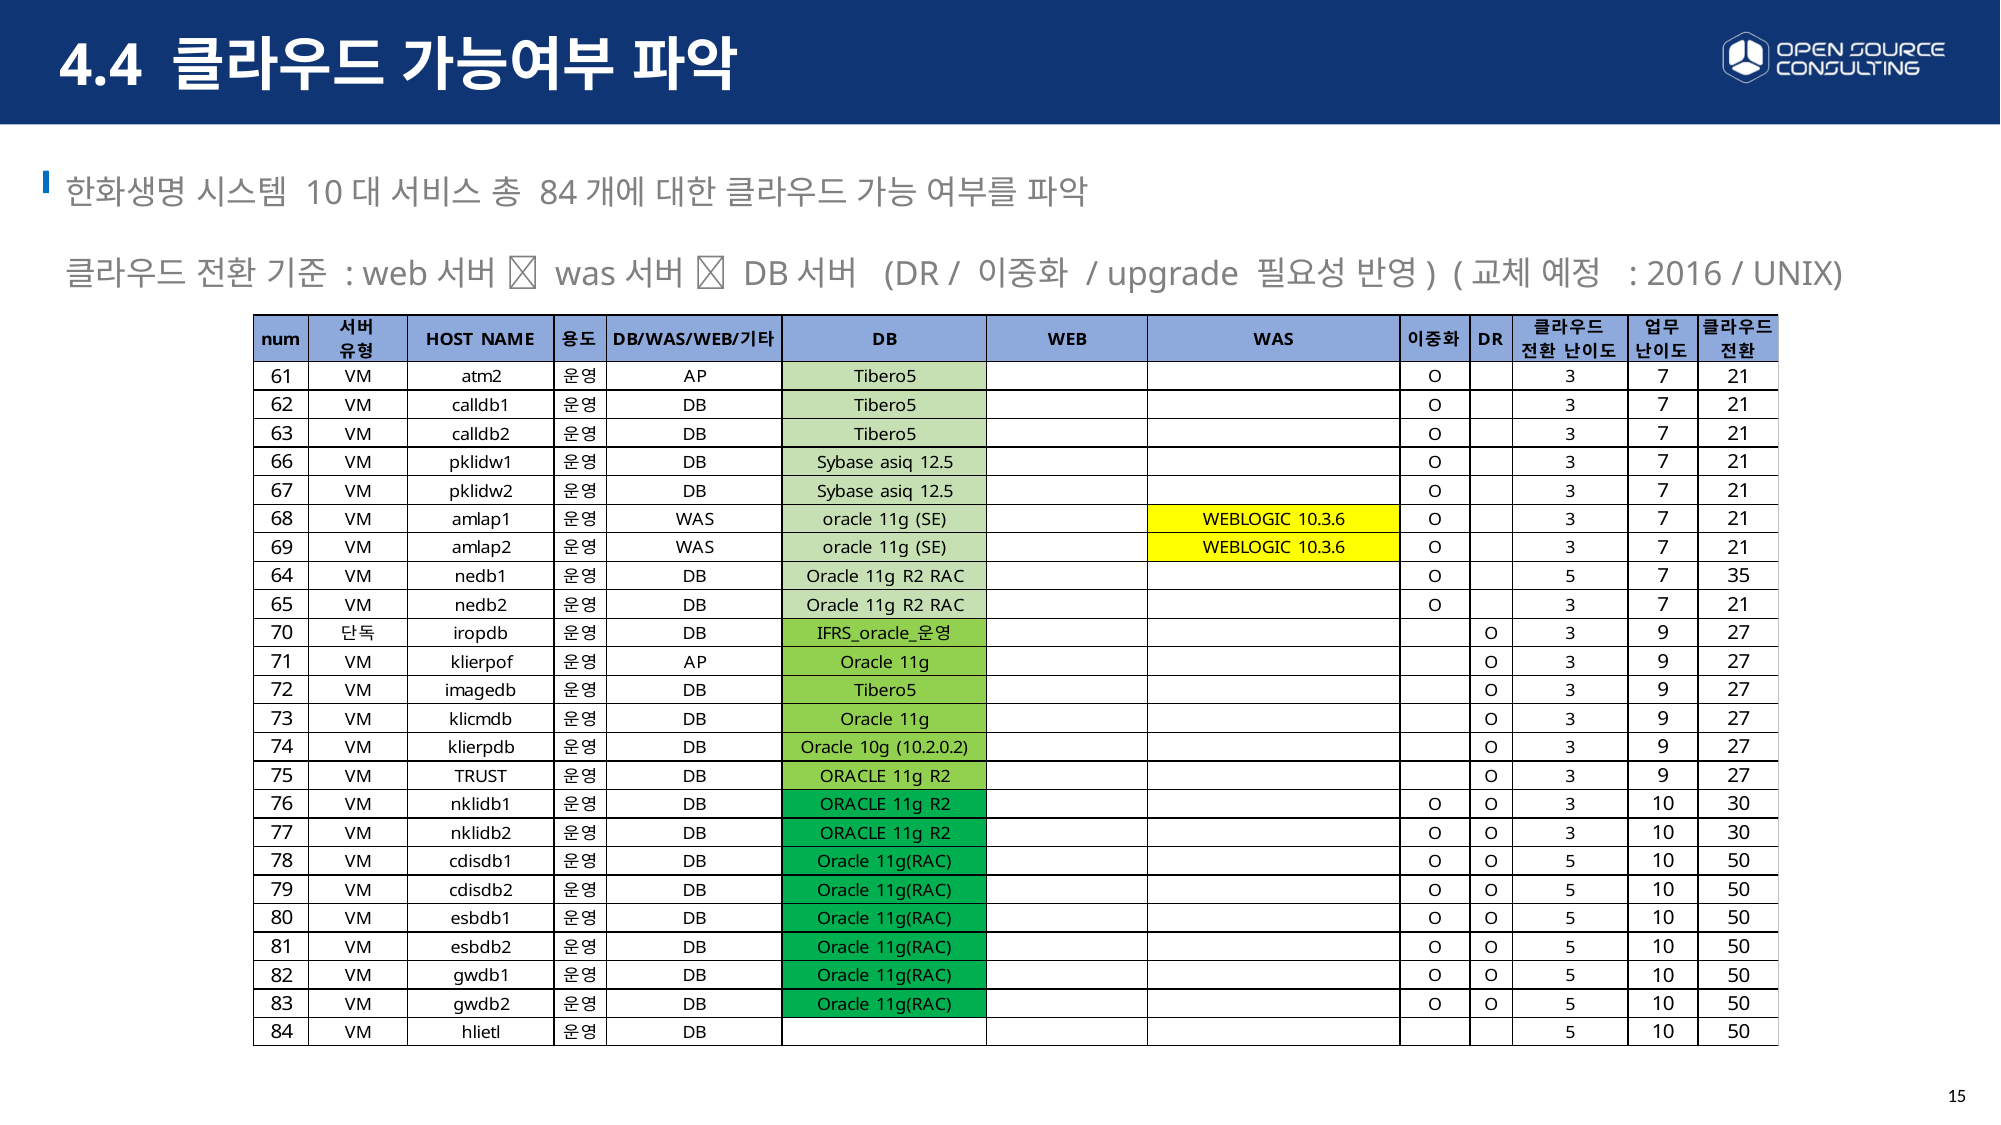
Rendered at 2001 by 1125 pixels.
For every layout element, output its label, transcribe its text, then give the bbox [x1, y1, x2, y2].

picture [1707, 18, 1957, 97]
title 4.4 클라우드 가능여부 파악 [44, 0, 1570, 125]
picture [252, 314, 1780, 1047]
list 한화생명 시스템 10대 서비스 총 84개에 대한 클라우드 가능 여부를 파악 클라우드 전환 기준 : web서버  was서버  DB서버 (DR / 이중화 / upgrade 필요성 반영) (교체 예정 : 2016 / UNIX) [50, 144, 2000, 414]
